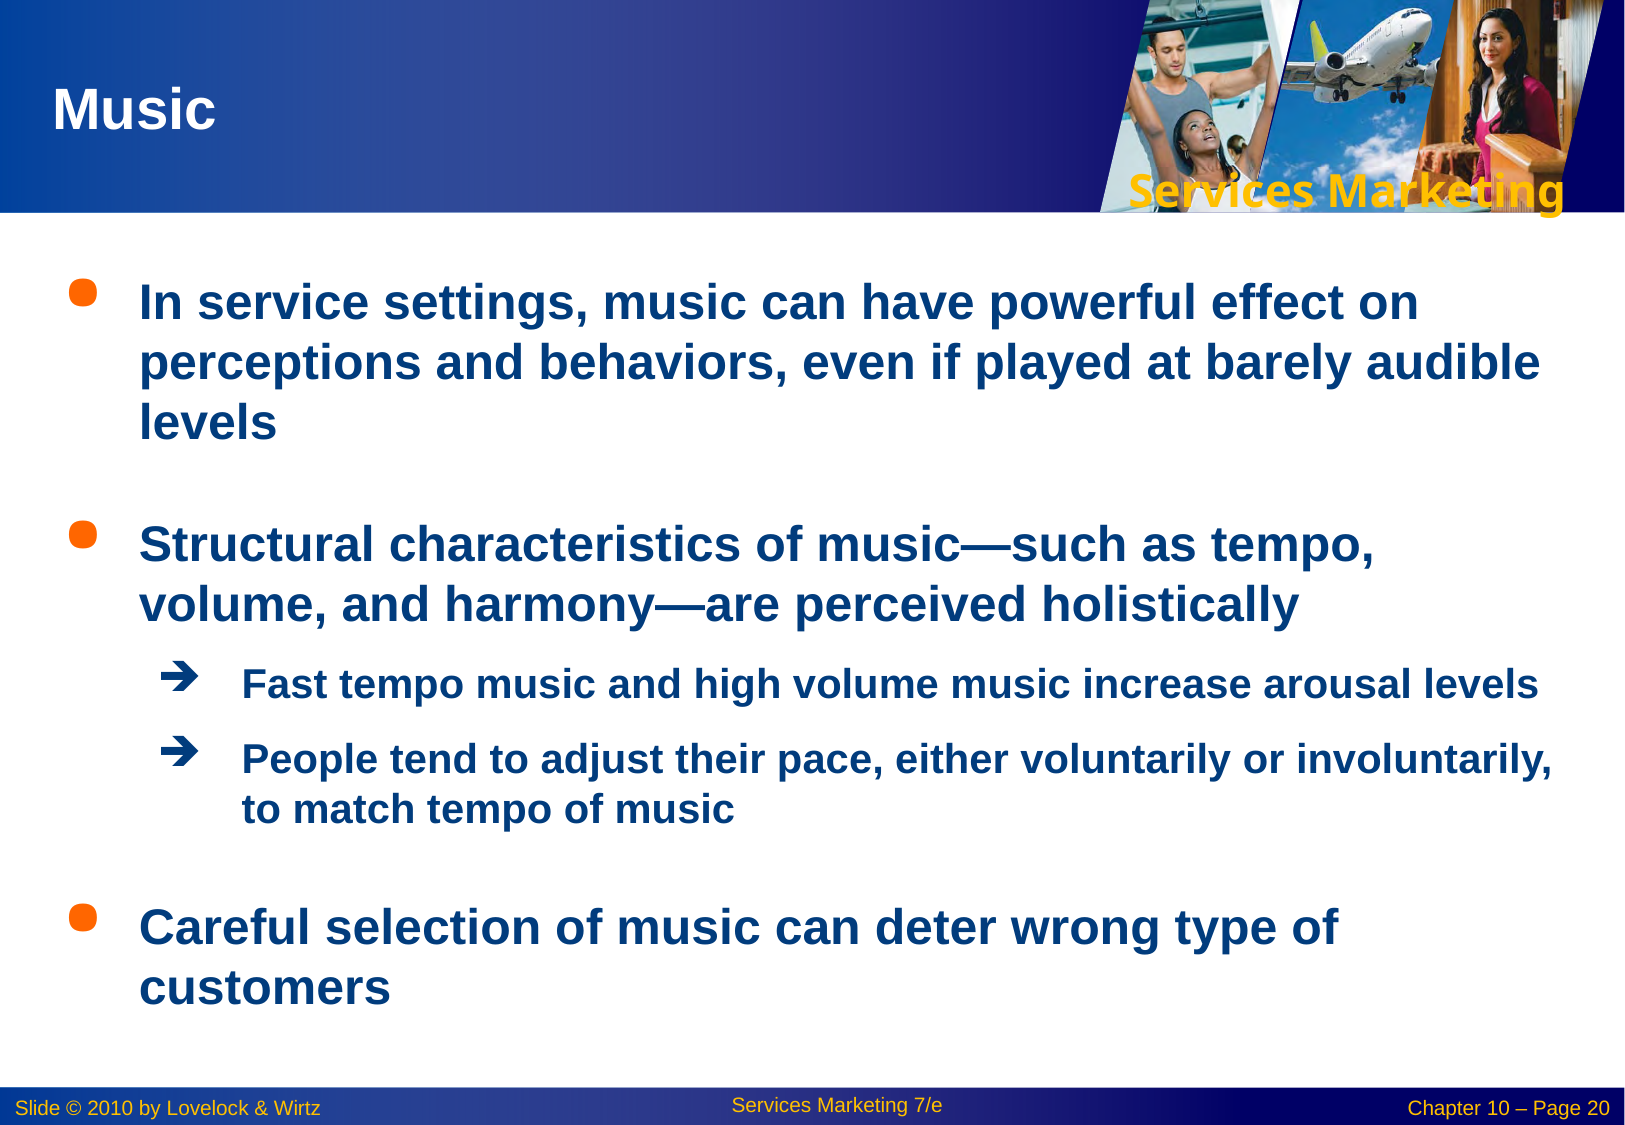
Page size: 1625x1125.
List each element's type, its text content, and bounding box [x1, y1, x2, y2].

list In service settings, music can have powerful effect on perceptions and behaviors, even if played at barely audible levels Structural characteristics of music―such as tempo, volume, and harmony―are perceived holistically Fast tempo music and high volume music increase arousal levels People tend to adjust their pace, either voluntarily or involuntarily, to match tempo of music Careful selection of music can deter wrong type of customers [49, 261, 1588, 1051]
picture [1162, 186, 1172, 192]
title Music [36, 37, 1088, 176]
picture [1100, 0, 1604, 213]
picture [1546, 187, 1556, 202]
